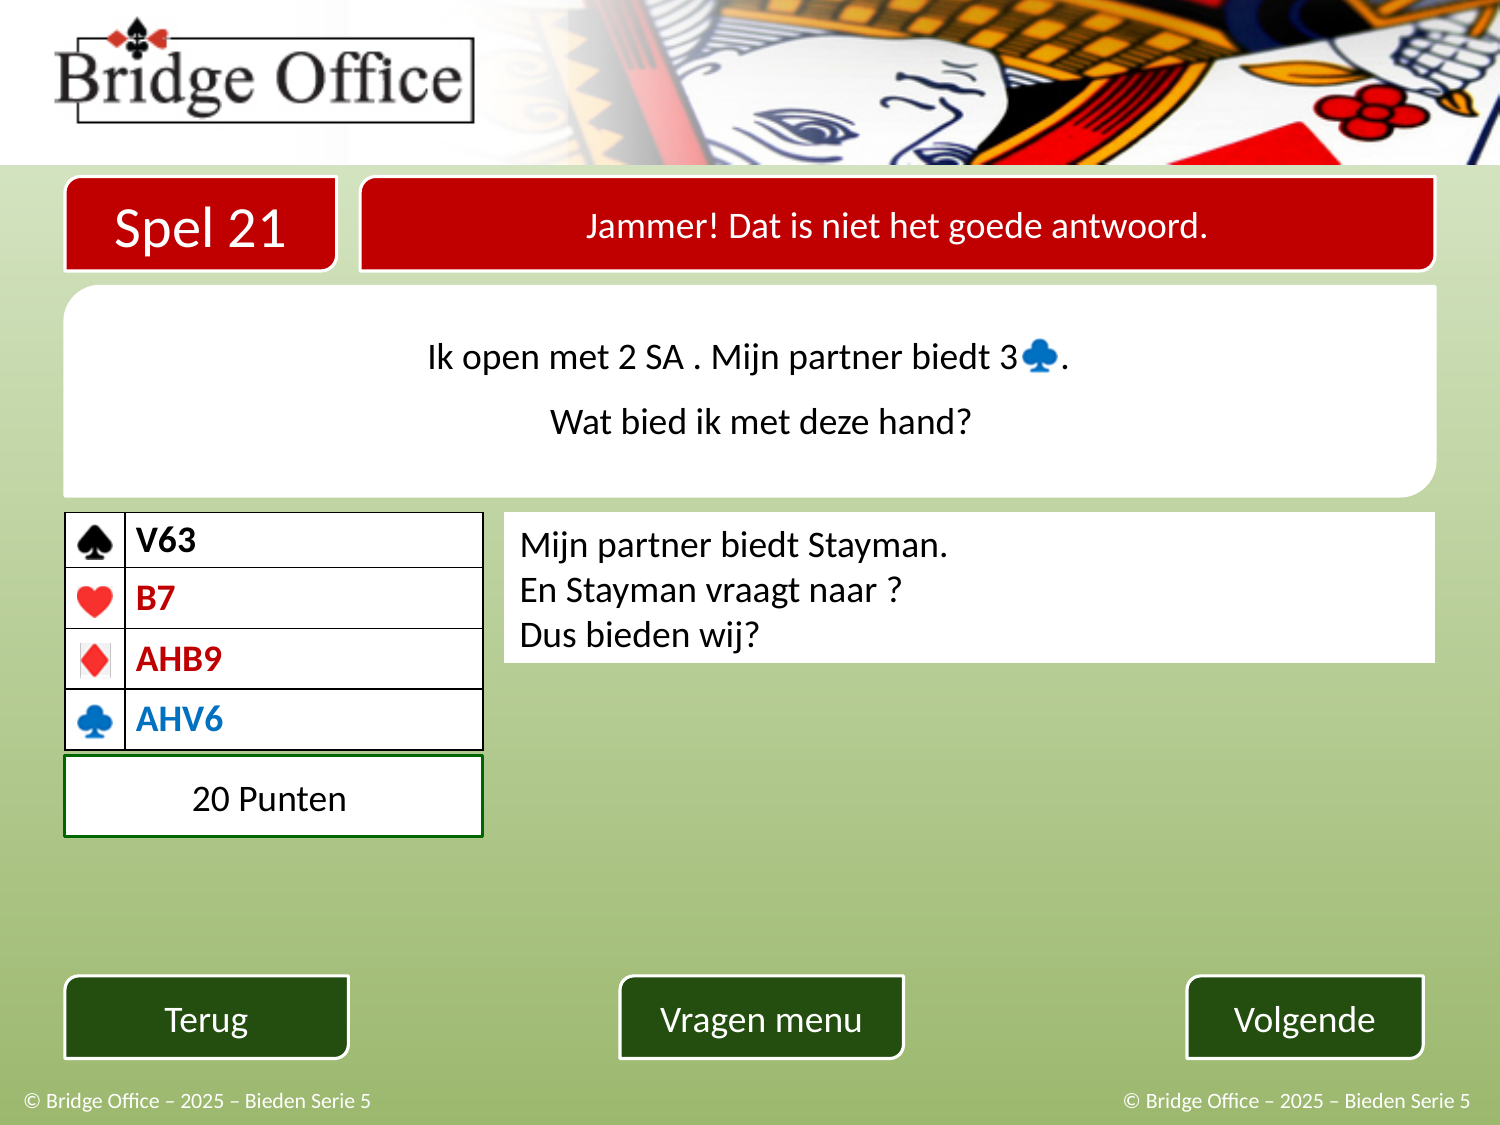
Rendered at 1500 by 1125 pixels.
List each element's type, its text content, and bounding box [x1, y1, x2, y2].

table_cell AHV6 [126, 690, 482, 749]
text_box Terug [63, 974, 350, 1061]
table_cell AHB9 [126, 629, 482, 688]
table_cell [66, 629, 124, 688]
picture [77, 703, 114, 740]
picture [77, 643, 114, 679]
table_cell B7 [126, 568, 482, 628]
text_box Ik open met 2 SA . Mijn partner biedt 3 . [394, 324, 1104, 385]
table_header V63 [126, 513, 482, 567]
table_cell [66, 568, 124, 628]
text_box Volgende [1185, 974, 1425, 1061]
picture [1022, 338, 1059, 374]
table_header [66, 513, 124, 567]
text_box [63, 284, 1437, 498]
text_box © Bridge Office – 2025 – Bieden Serie 5 [8, 1079, 393, 1121]
table_cell [66, 690, 124, 749]
text_box Spel 21 [63, 178, 339, 273]
picture [77, 585, 114, 618]
text_box Vragen menu [618, 974, 906, 1061]
picture [0, 0, 1500, 166]
text_box Jammer! Dat is niet het goede antwoord. [358, 178, 1437, 273]
picture [77, 524, 114, 561]
text_box Mijn partner biedt Stayman. En Stayman vraagt naar ? Dus bieden wij? [504, 512, 1435, 663]
text_box Wat bied ik met deze hand? [528, 389, 995, 450]
text_box 20 Punten [63, 754, 484, 838]
text_box © Bridge Office – 2025 – Bieden Serie 5 [1107, 1079, 1500, 1121]
